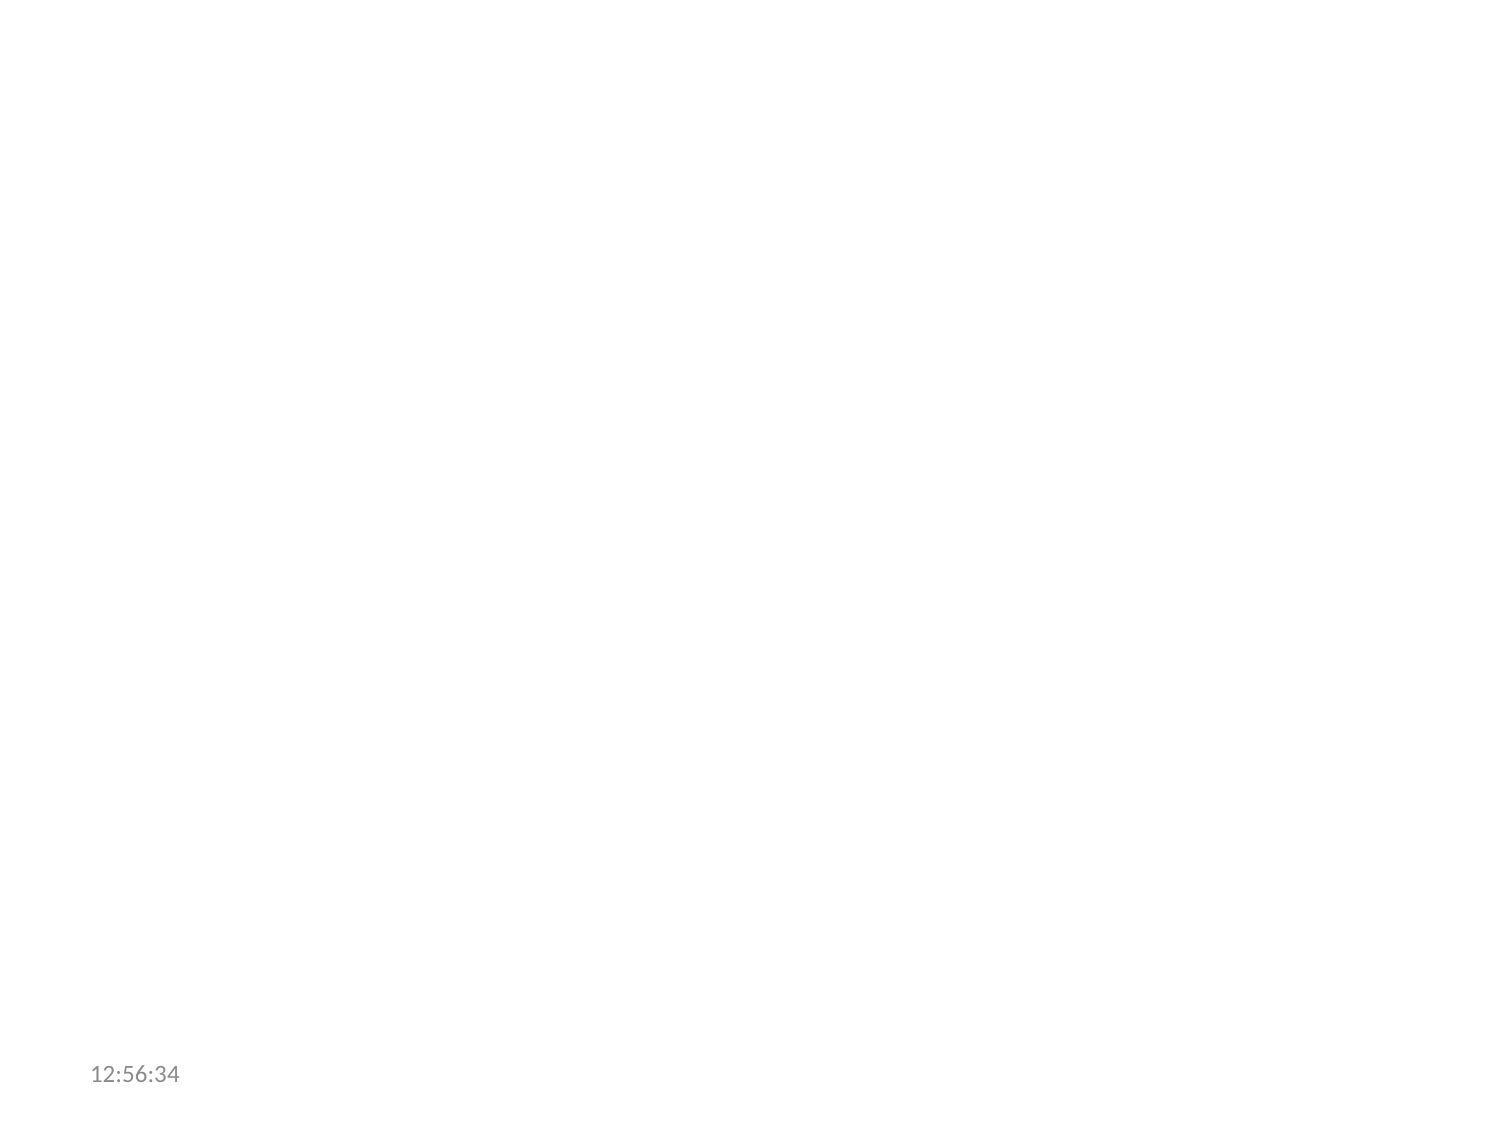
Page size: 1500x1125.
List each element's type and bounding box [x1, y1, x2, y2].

slide_number [75, 1042, 425, 1103]
